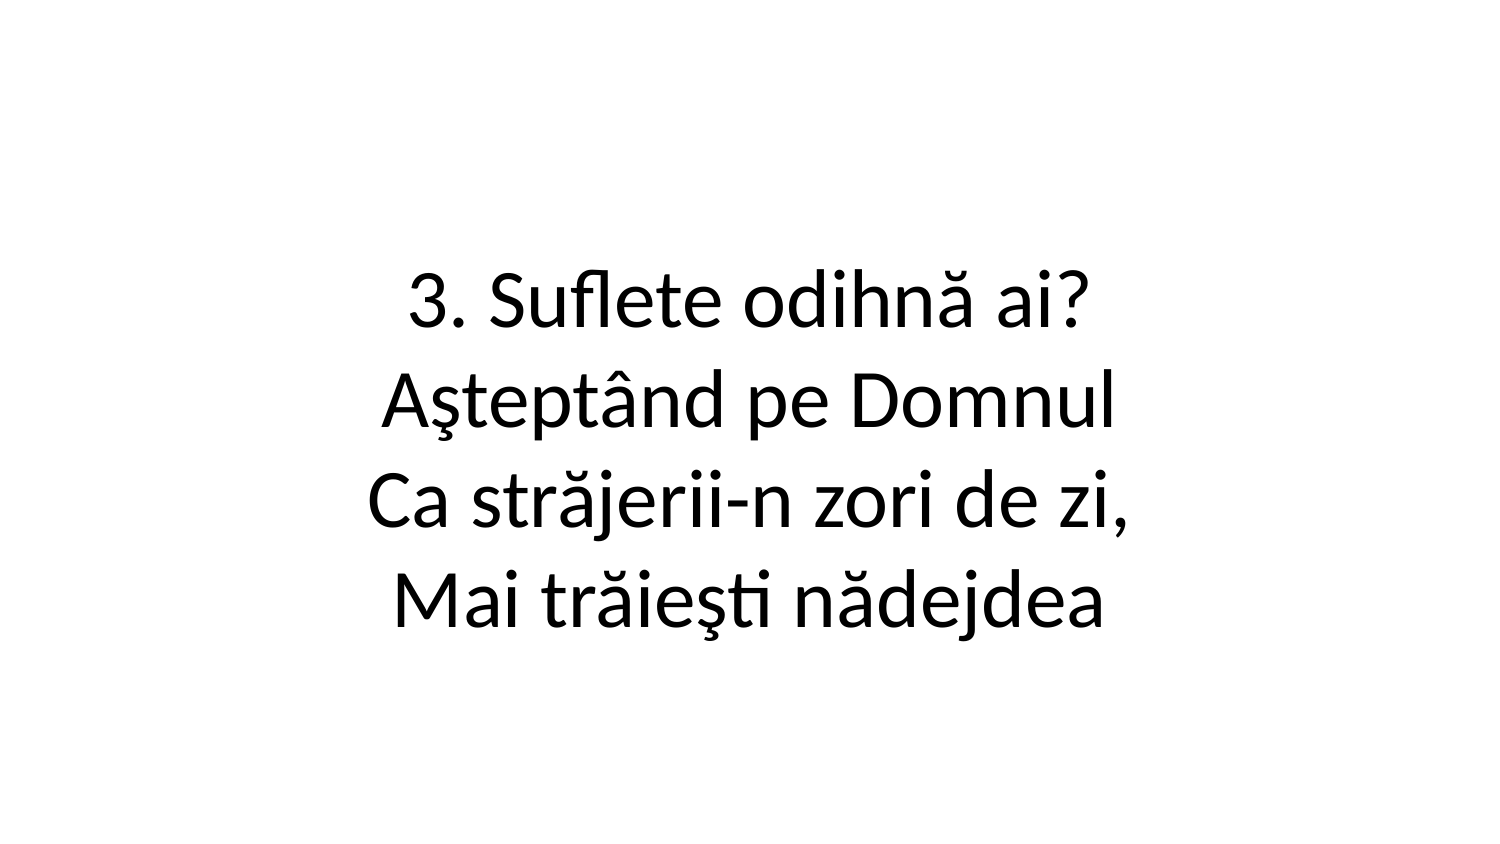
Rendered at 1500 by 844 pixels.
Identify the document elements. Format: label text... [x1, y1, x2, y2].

text_box 3. Suflete odihnă ai? Aşteptând pe Domnul Ca străjerii-n zori de zi, Mai trăieşti nădejdea [352, 192, 1148, 652]
